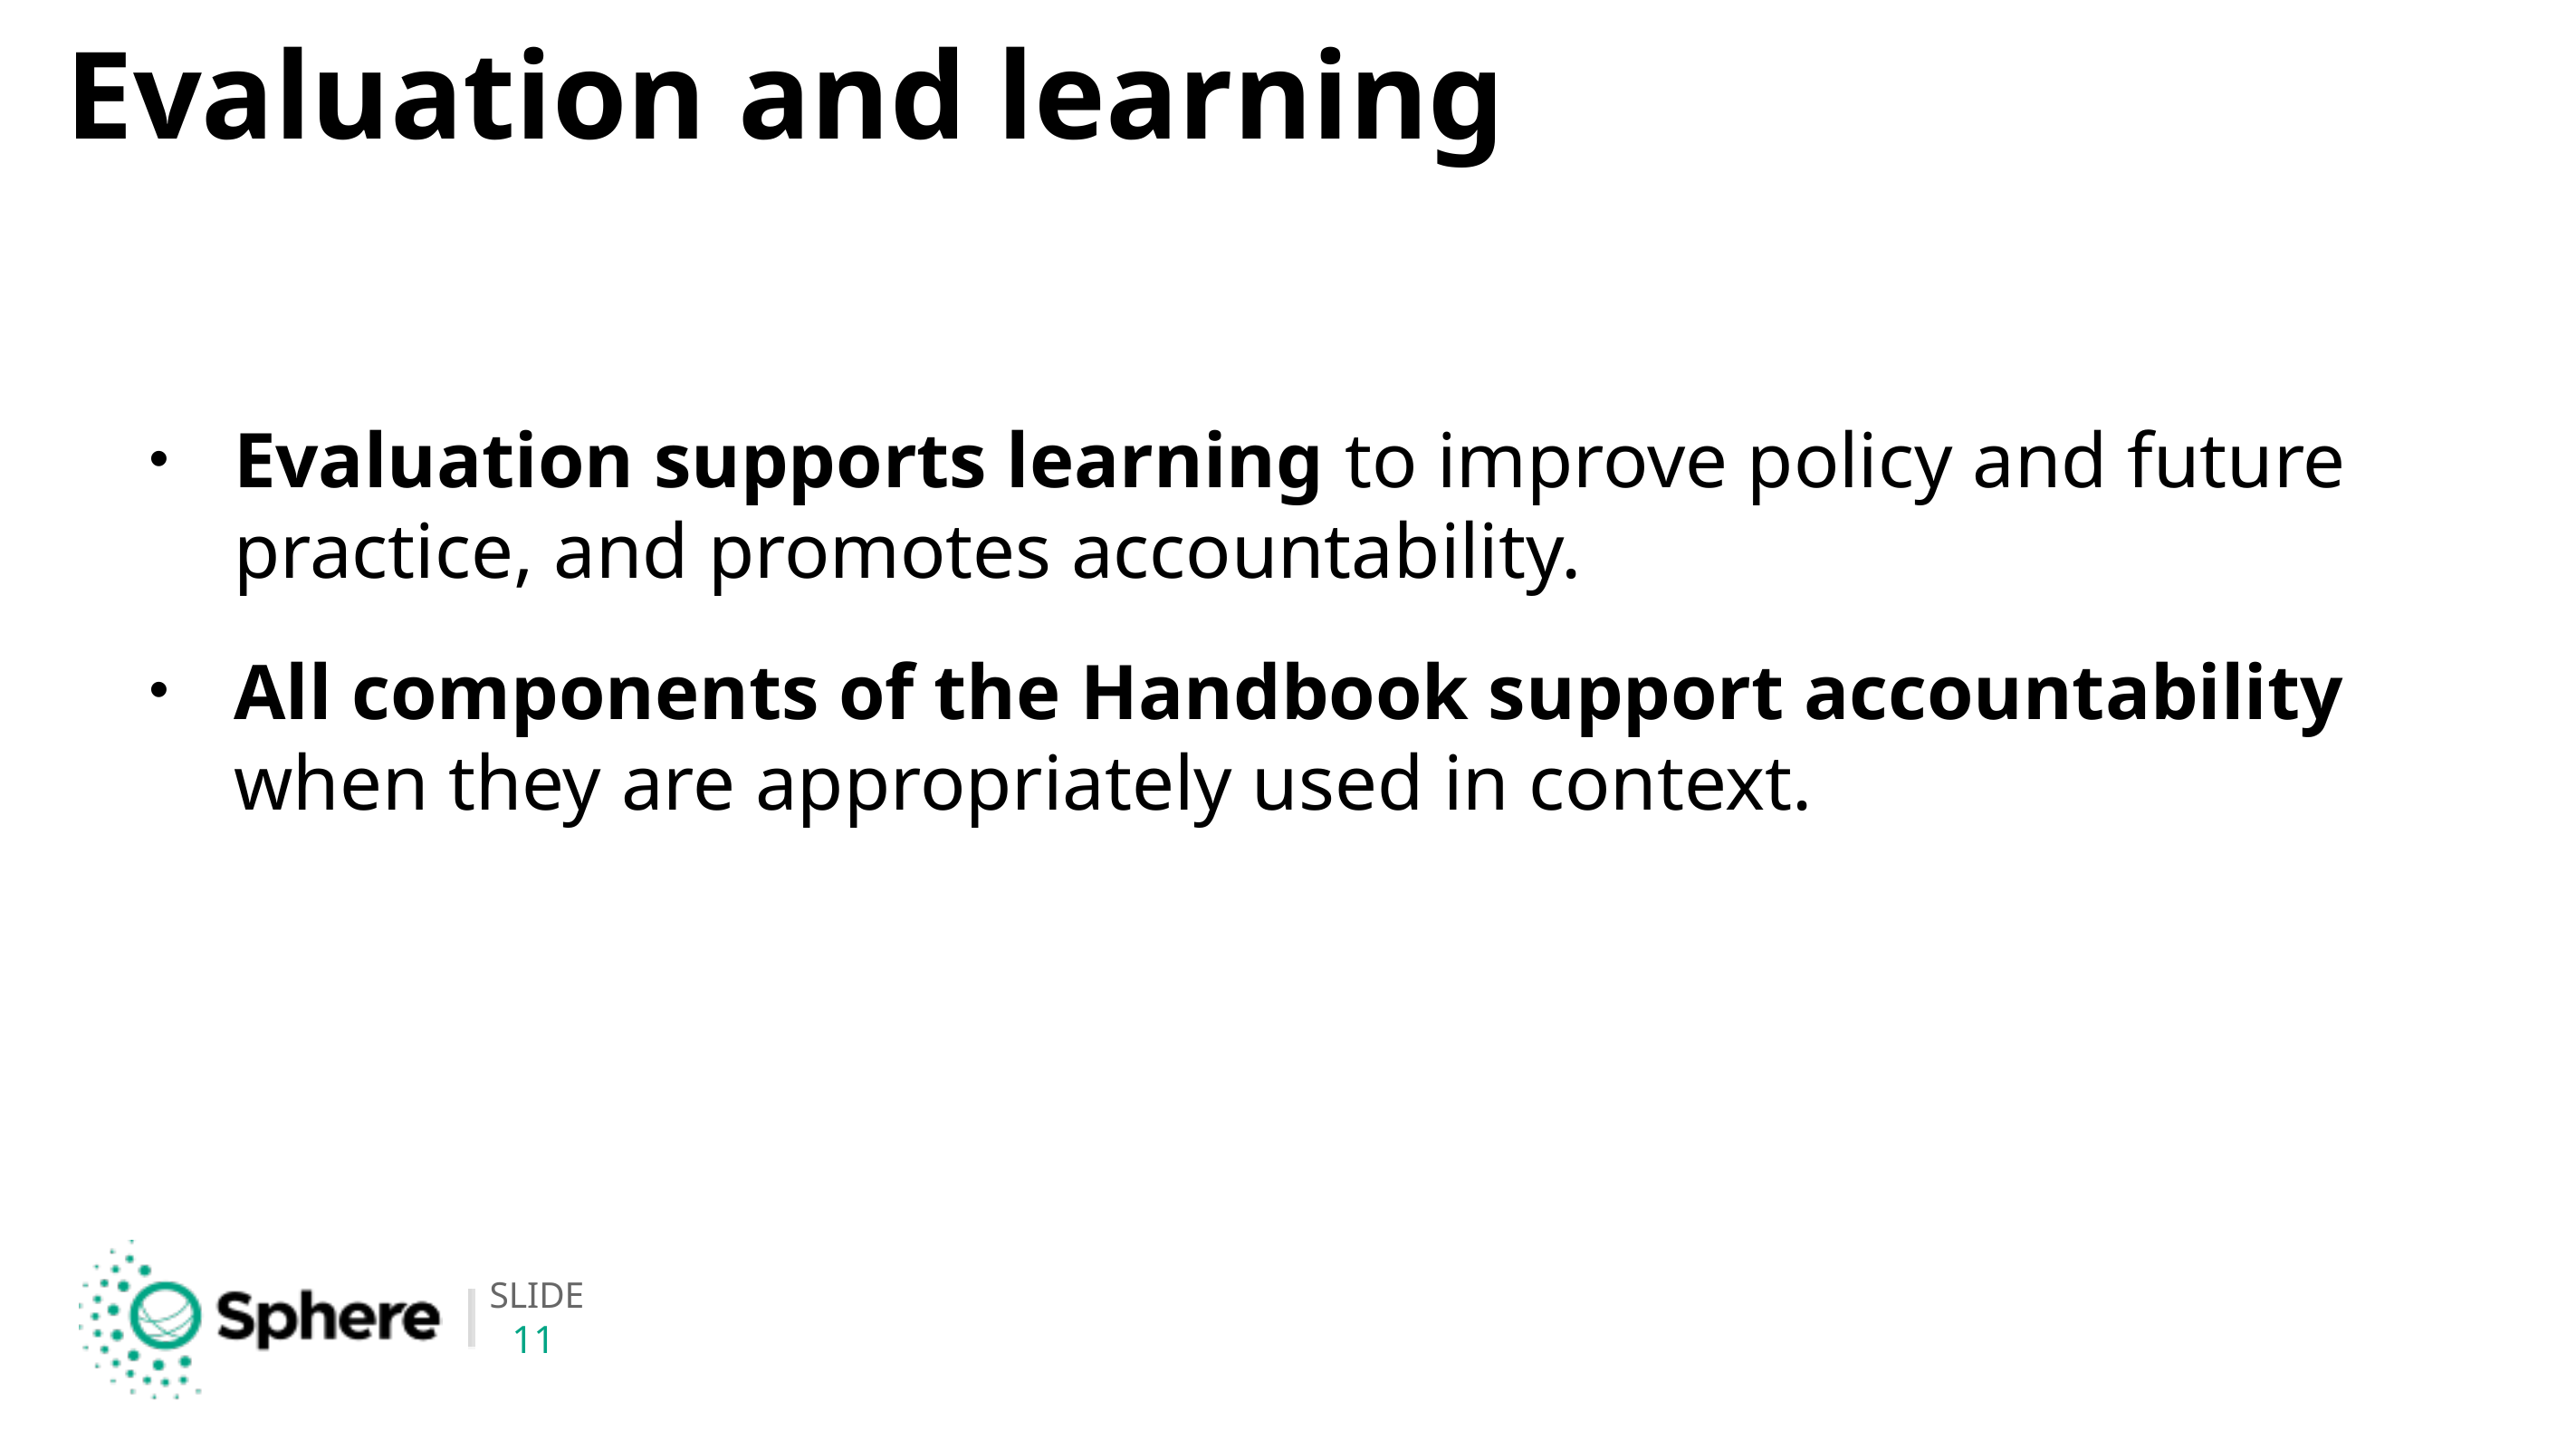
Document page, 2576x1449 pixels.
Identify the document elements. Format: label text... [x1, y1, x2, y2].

slide_number 11 [503, 1307, 568, 1369]
picture [79, 1240, 443, 1402]
picture [468, 1289, 479, 1349]
list Evaluation supports learning to improve policy and future practice, and promotes accountability. All components of the Handbook support accountability when they are appropriately used in context. [140, 404, 2435, 1124]
title Evaluation and learning [57, 10, 2131, 179]
